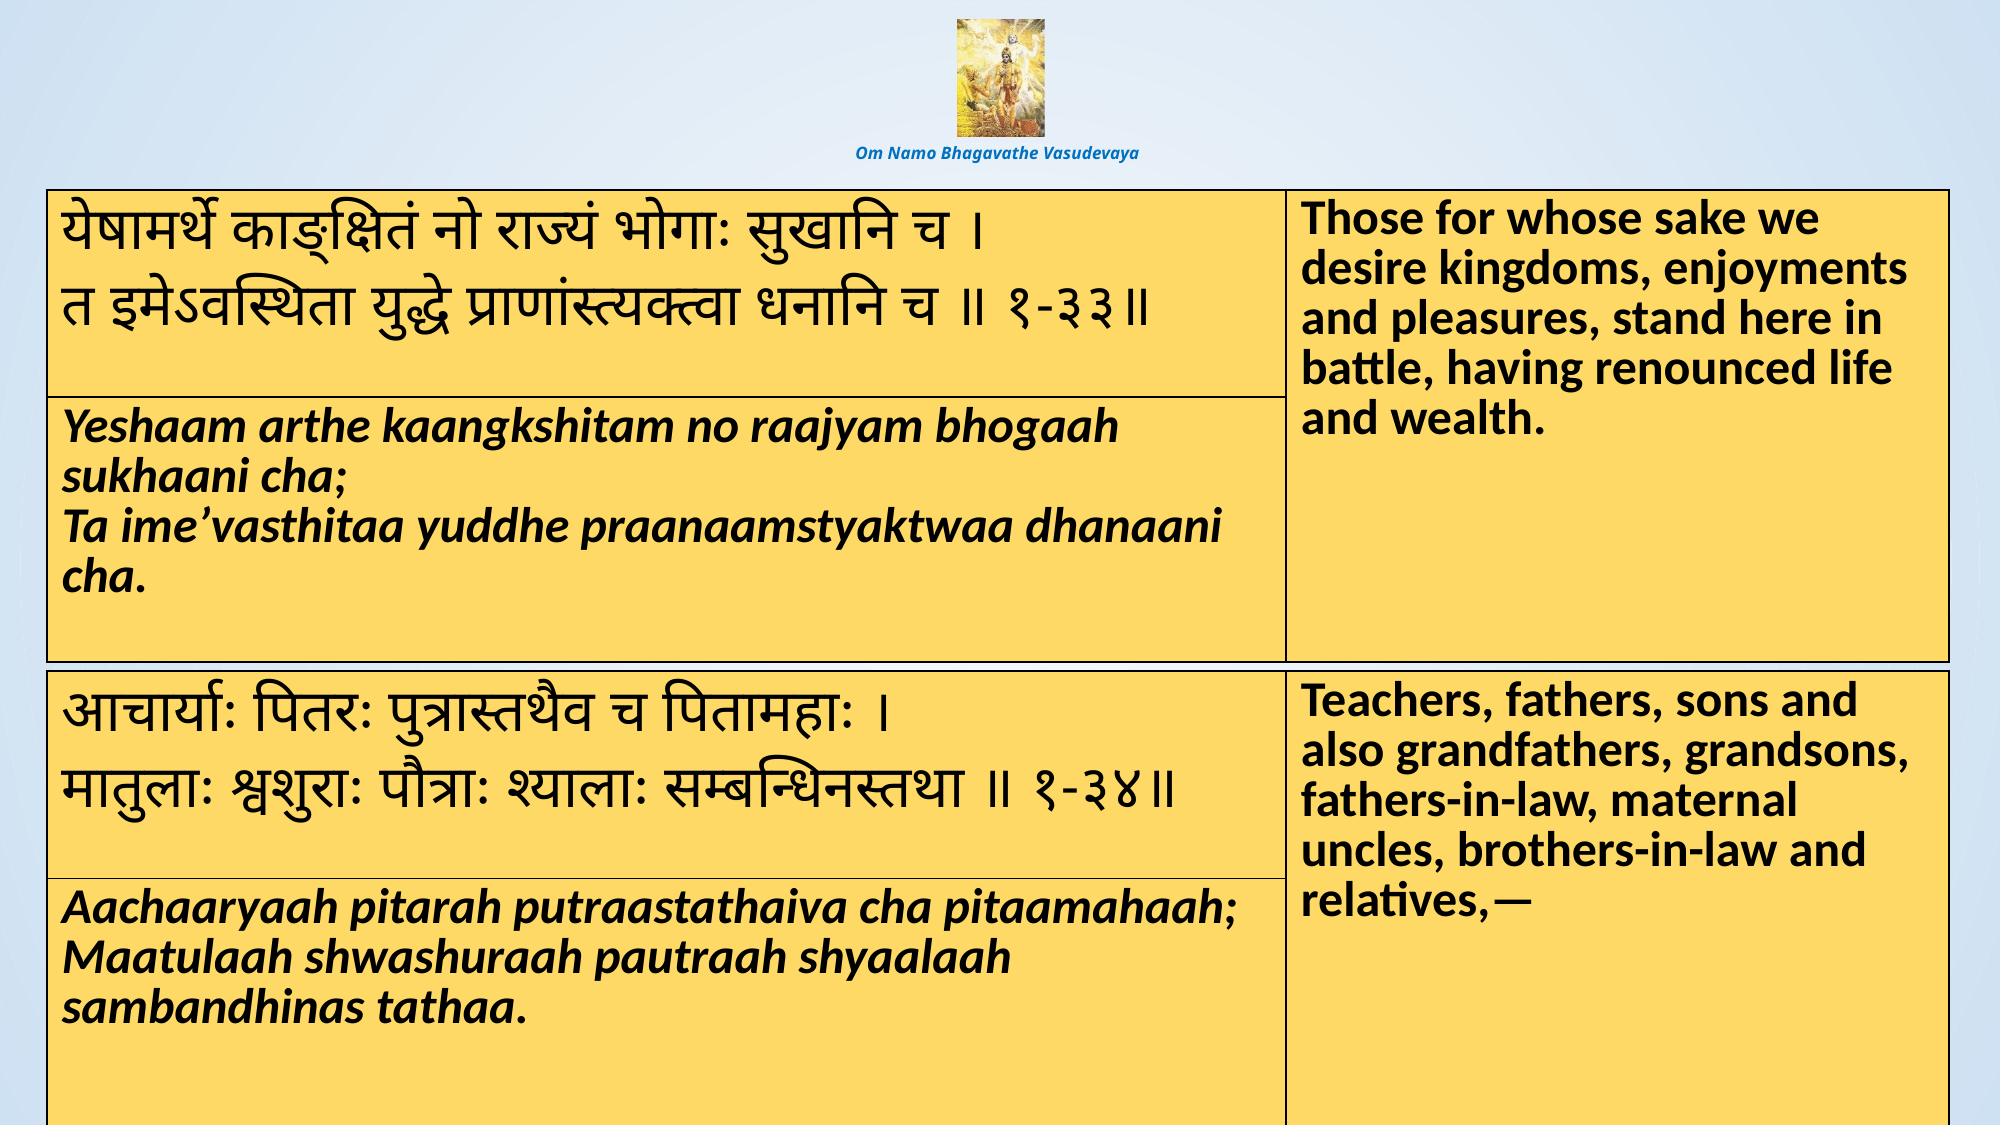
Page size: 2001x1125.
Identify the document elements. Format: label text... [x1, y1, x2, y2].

picture [957, 19, 1045, 136]
table_header आचार्याः पितरः पुत्रास्तथैव च पितामहाः । मातुलाः श्वशुराः पौत्राः श्यालाः सम्बन्धिनस्तथा ॥ १-३४॥ [48, 672, 1285, 878]
table_cell Aachaaryaah pitarah putraastathaiva cha pitaamahaah; Maatulaah shwashuraah pautraah shyaalaah sambandhinas tathaa. [48, 879, 1285, 1125]
table_header Teachers, fathers, sons and also grandfathers, grandsons, fathers-in-law, maternal uncles, brothers-in-law and relatives,— [1287, 672, 1948, 1125]
table_header येषामर्थे काङ्क्षितं नो राज्यं भोगाः सुखानि च । त इमेऽवस्थिता युद्धे प्राणांस्त्यक्त्वा धनानि च ॥ १-३३॥ [48, 191, 1285, 396]
table_cell Yeshaam arthe kaangkshitam no raajyam bhogaah sukhaani cha; Ta ime’vasthitaa yuddhe praanaamstyaktwaa dhanaani cha. [48, 398, 1285, 661]
table_header Those for whose sake we desire kingdoms, enjoyments and pleasures, stand here in battle, having renounced life and wealth. [1287, 191, 1948, 661]
title Om Namo Bhagavathe Vasudevaya [135, 136, 1861, 171]
